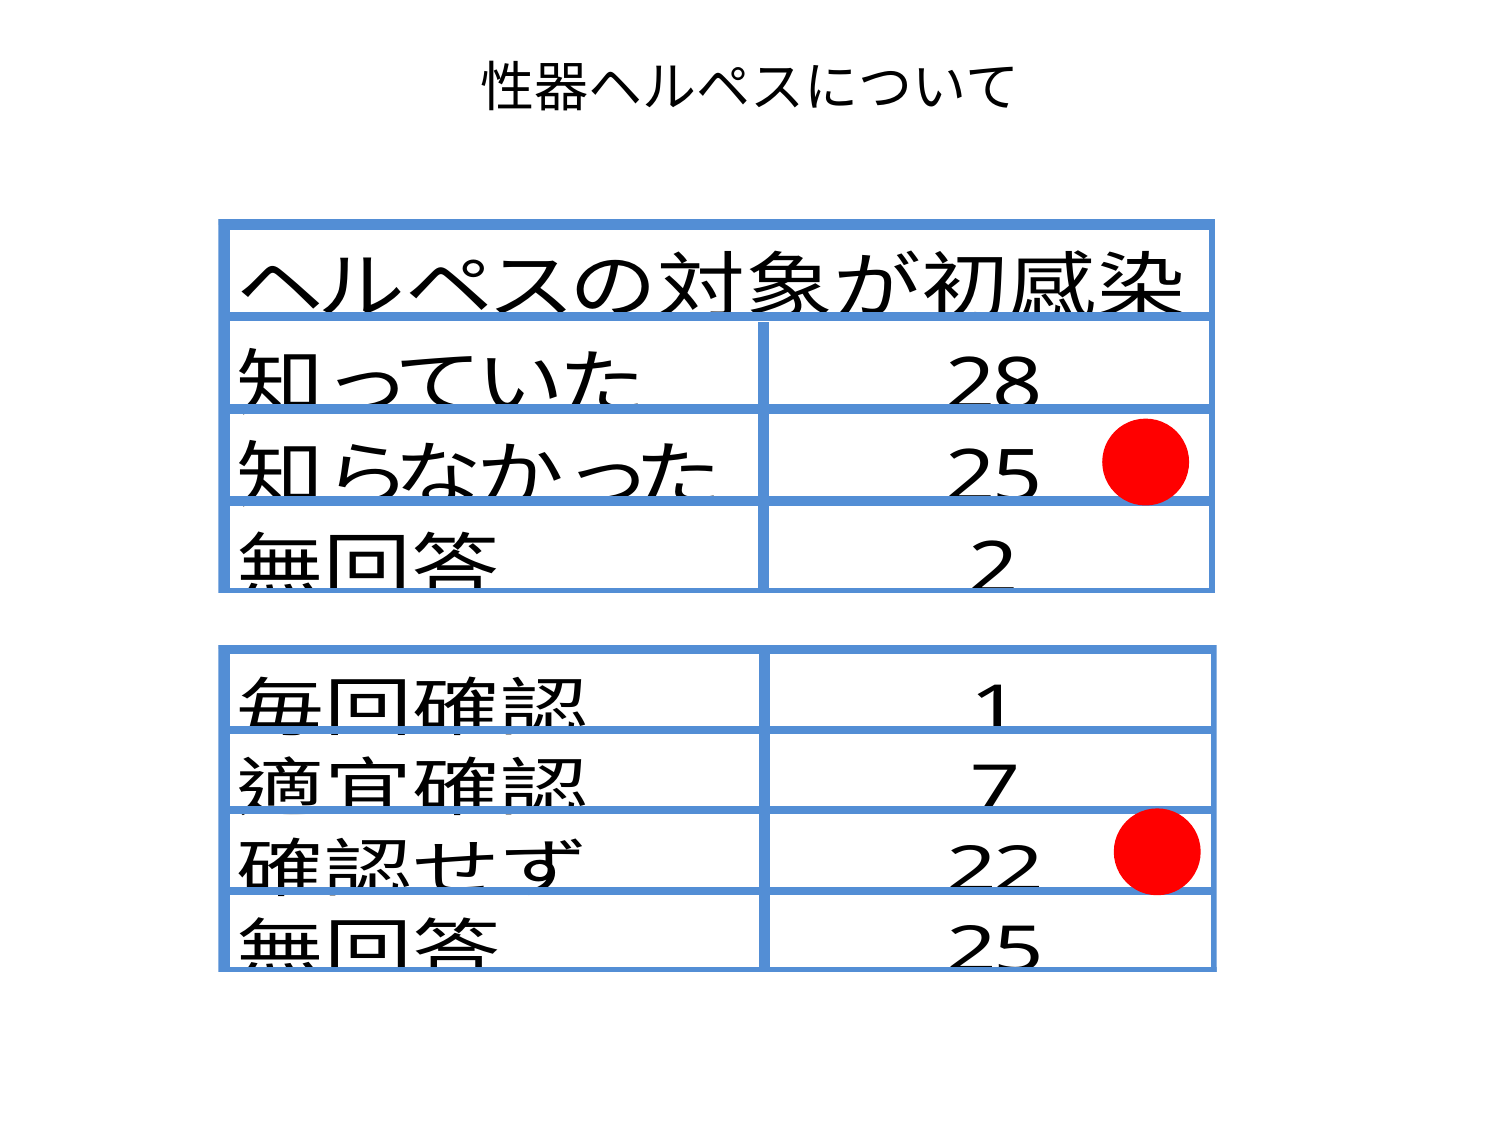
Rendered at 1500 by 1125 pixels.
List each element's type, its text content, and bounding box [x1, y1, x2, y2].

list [218, 219, 1221, 599]
title 性器ヘルペスについて [75, 45, 1425, 126]
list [218, 644, 1223, 976]
